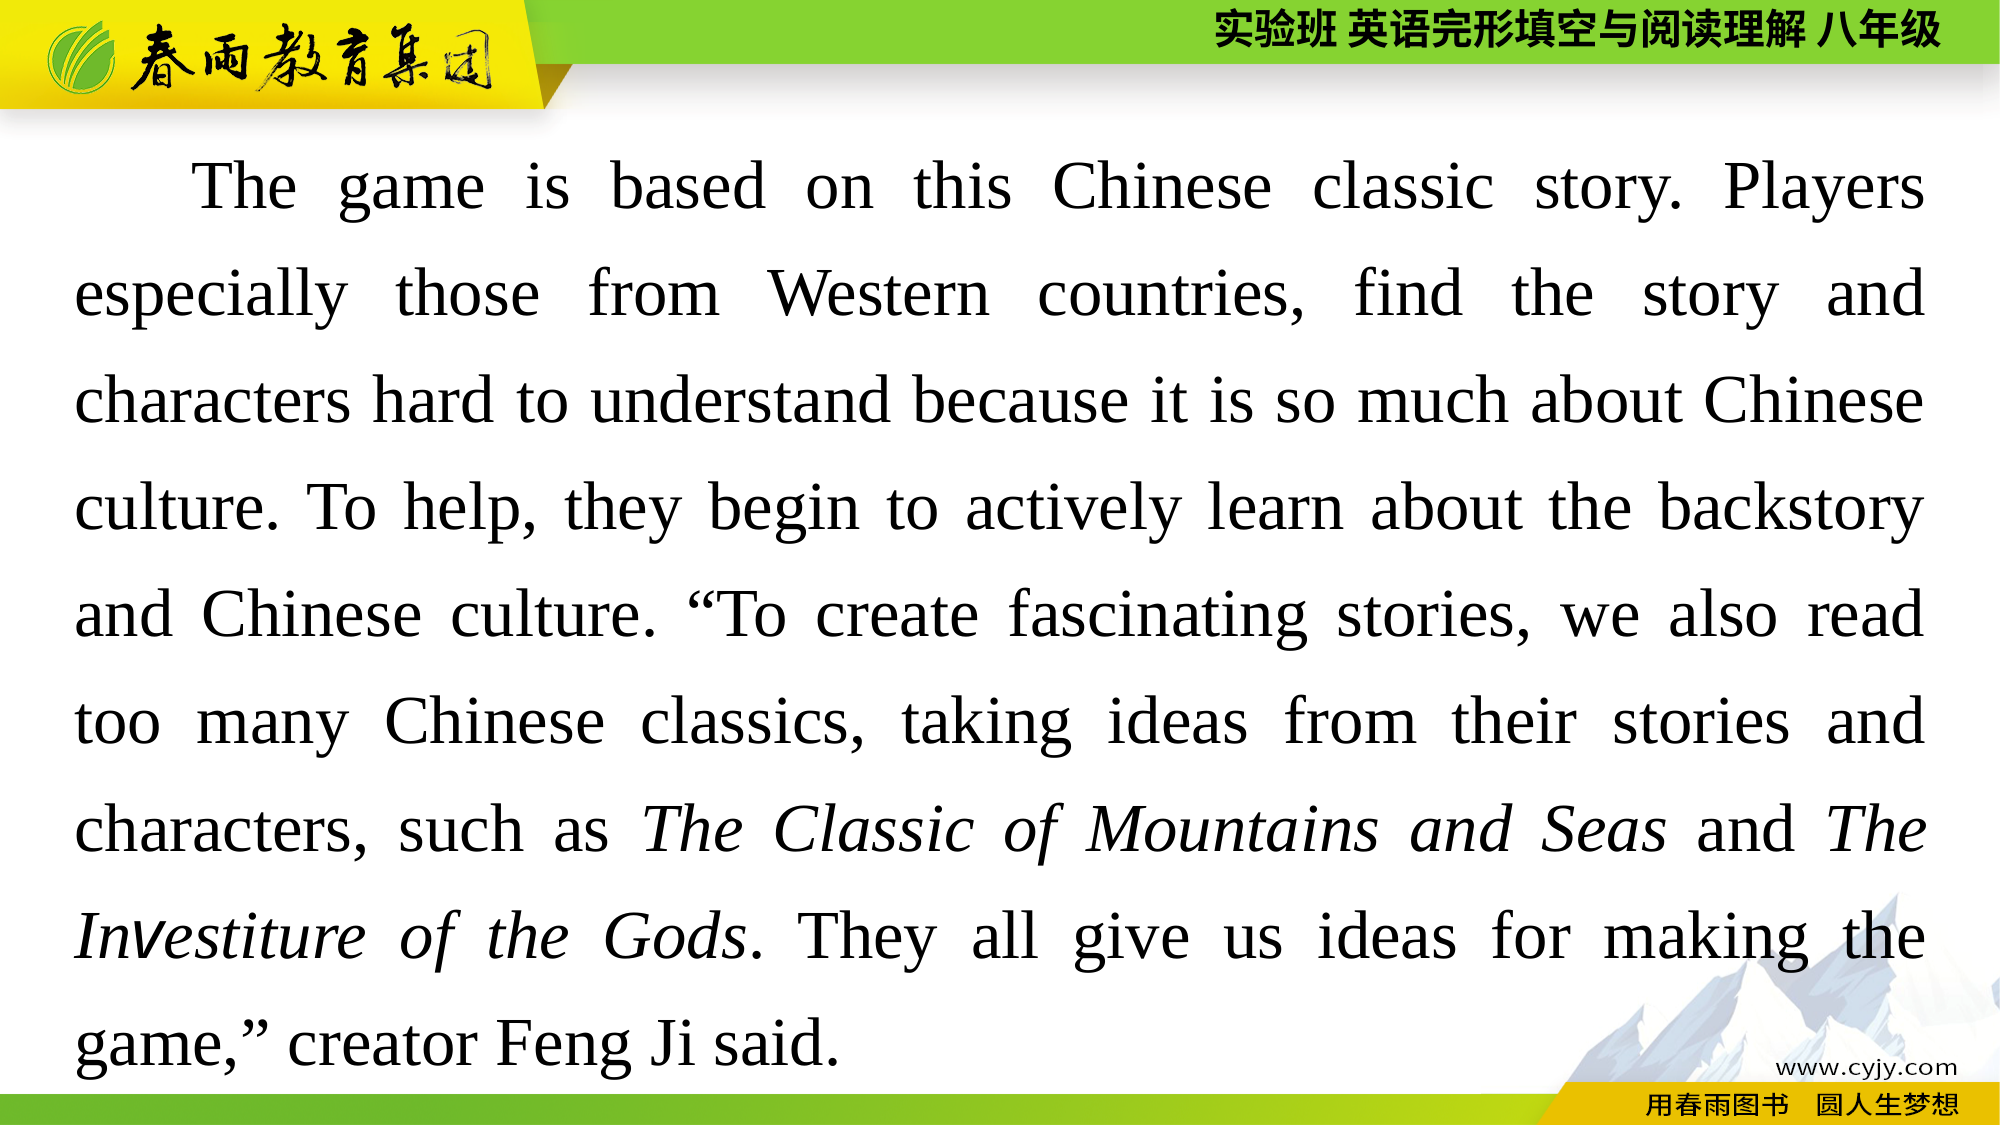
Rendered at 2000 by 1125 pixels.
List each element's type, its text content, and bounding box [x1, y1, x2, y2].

list The game is based on this Chinese classic story. Players especially those from Western countries, find the story and characters hard to understand because it is so much about Chinese culture. To help, they begin to actively learn about the backstory and Chinese culture. “To create fascinating stories, we also read too many Chinese classics, taking ideas from their stories and characters, such as The Classic of Mountains and Seas and The Investiture of the Gods. They all give us ideas for making the game,” creator Feng Ji said. [59, 107, 1944, 1087]
picture [0, 0, 2000, 1125]
